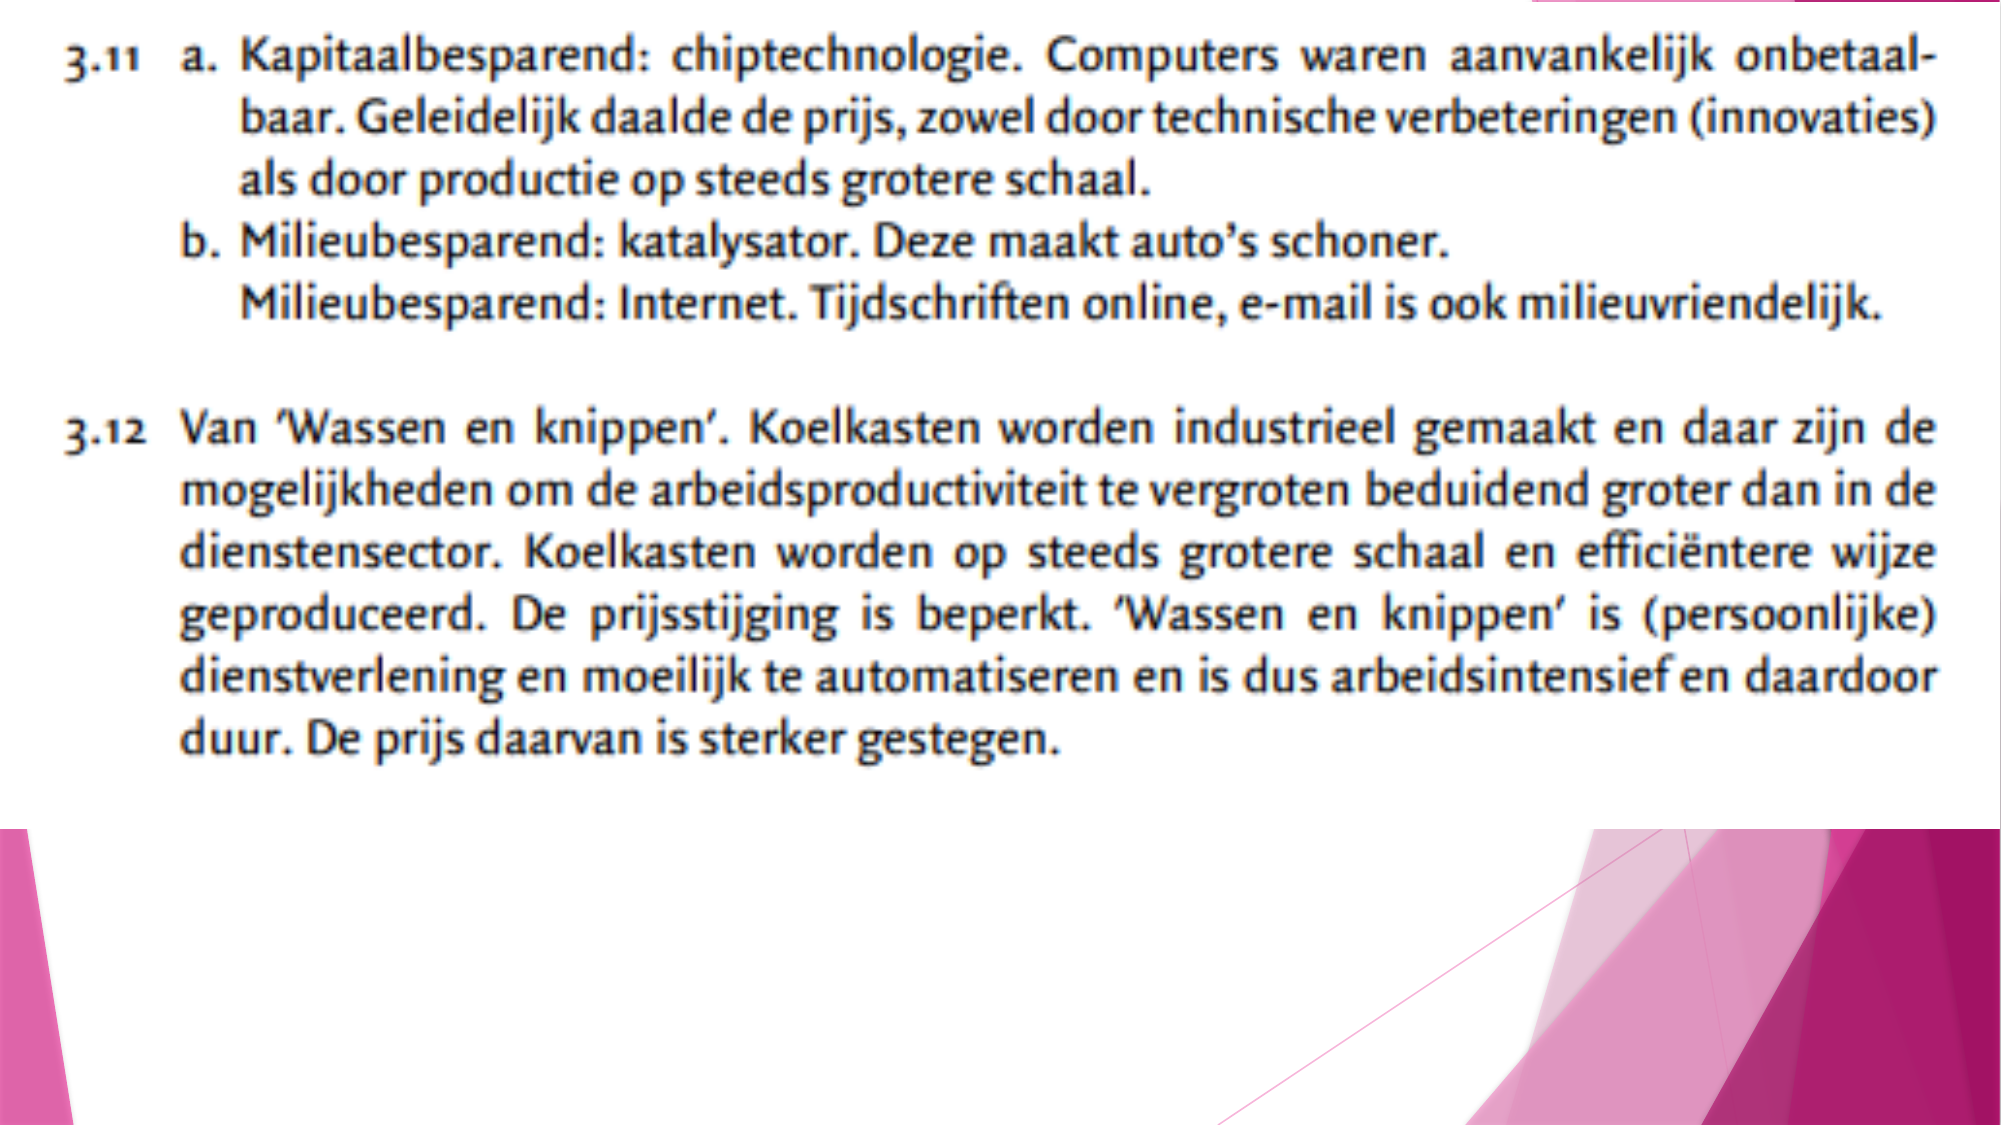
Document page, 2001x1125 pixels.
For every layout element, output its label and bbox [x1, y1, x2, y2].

picture [0, 2, 2000, 829]
